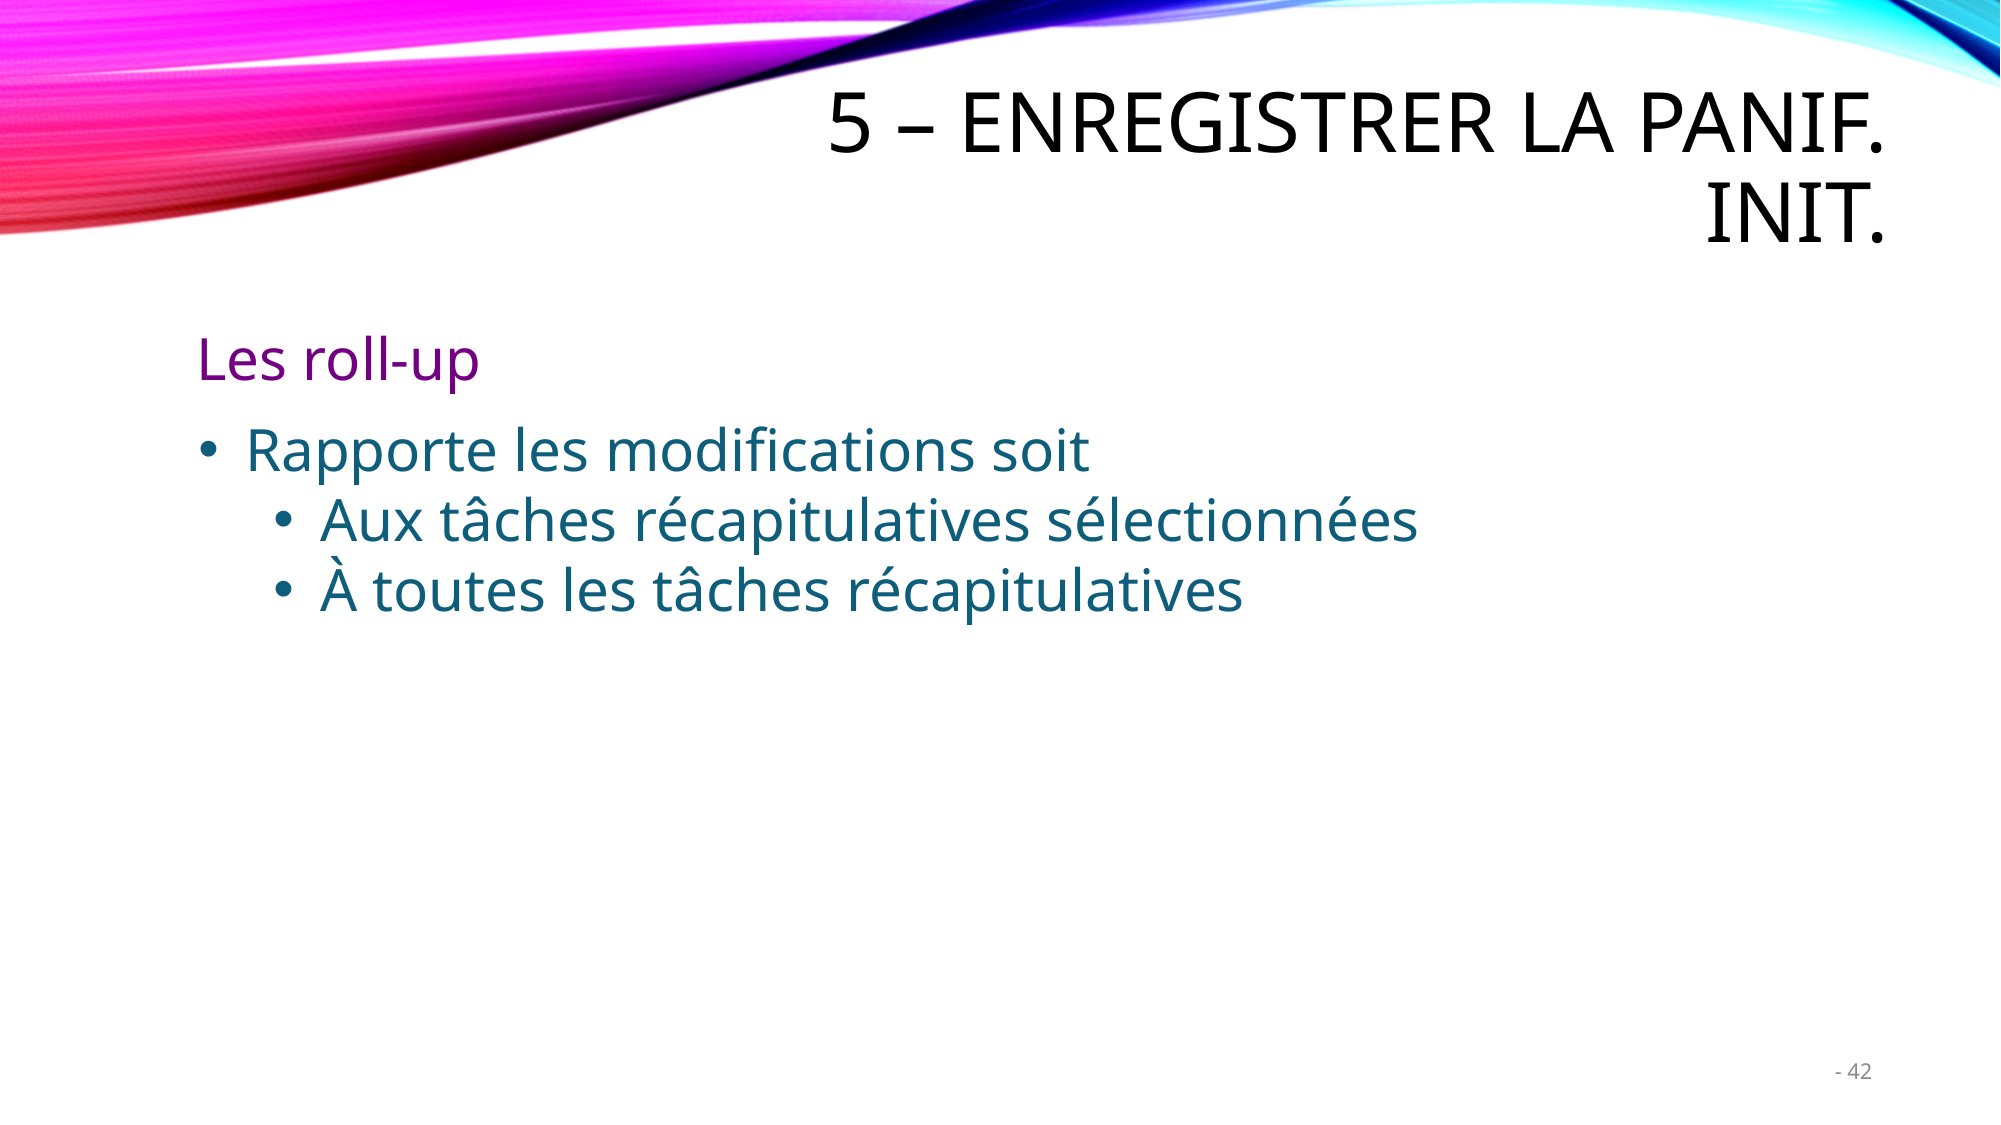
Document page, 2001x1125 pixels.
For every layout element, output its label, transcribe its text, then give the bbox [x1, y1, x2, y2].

text_box 5 – Enregistrer la panif. init. [638, 64, 1904, 277]
picture [1910, 0, 2000, 45]
slide_number 42 [1808, 1042, 1888, 1103]
picture [0, 0, 2000, 237]
text_box Rapporte les modifications soit Aux tâches récapitulatives sélectionnées À toutes les tâches récapitulatives [183, 406, 1606, 771]
picture [1890, 0, 2000, 75]
text_box Les roll-up [181, 244, 1868, 399]
